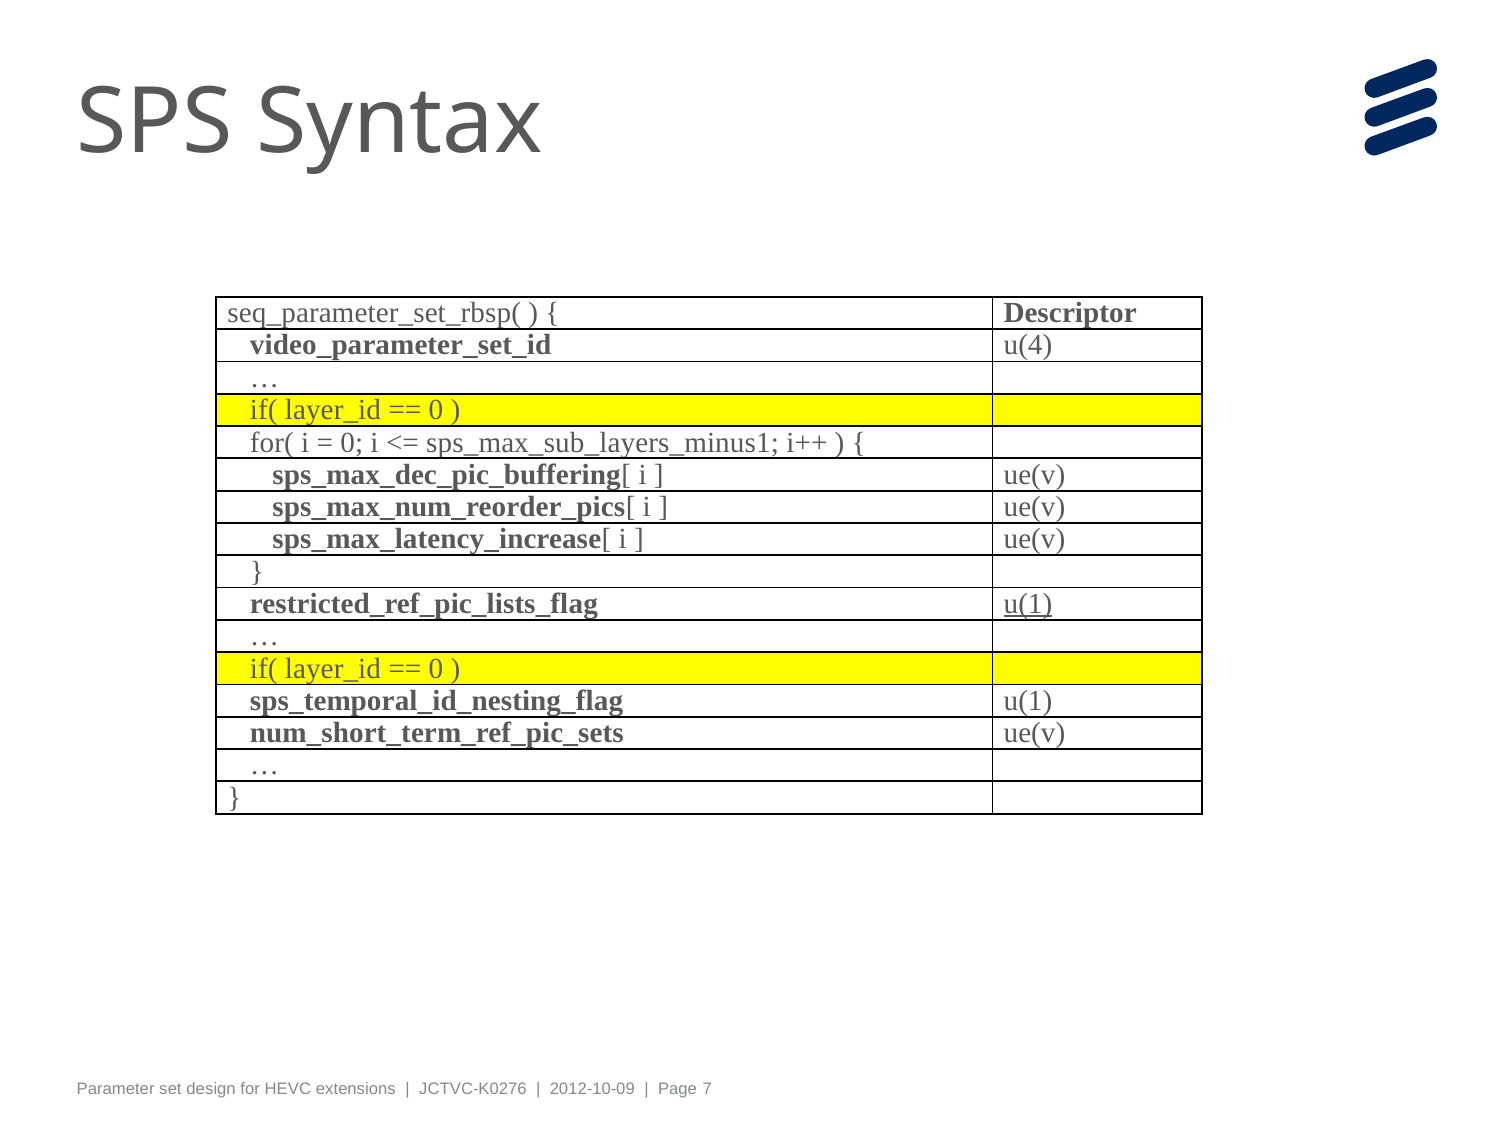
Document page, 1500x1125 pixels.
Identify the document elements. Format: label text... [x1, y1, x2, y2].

table_cell if( layer_id == 0 ) [217, 653, 992, 684]
table_header seq_parameter_set_rbsp( ) { [217, 298, 992, 328]
table_cell [993, 750, 1201, 780]
table_cell ue(v) [993, 524, 1201, 554]
table_cell restricted_ref_pic_lists_flag [217, 588, 992, 619]
table_cell [993, 362, 1201, 393]
table_cell [993, 395, 1201, 425]
table_cell sps_temporal_id_nesting_flag [217, 685, 992, 716]
table_cell [993, 782, 1201, 813]
table_cell … [217, 750, 992, 780]
table_cell ue(v) [993, 459, 1201, 490]
title SPS Syntax [64, 39, 1295, 218]
table_cell … [217, 621, 992, 651]
table_cell u(4) [993, 330, 1201, 361]
table_cell for( i = 0; i <= sps_max_sub_layers_minus1; i++ ) { [217, 427, 992, 457]
table_cell u(1) [993, 588, 1201, 619]
table_cell ue(v) [993, 492, 1201, 522]
table_cell sps_max_latency_increase[ i ] [217, 524, 992, 554]
table_cell ue(v) [993, 718, 1201, 748]
table_header Descriptor [993, 298, 1201, 328]
table_cell [993, 427, 1201, 457]
table_cell sps_max_dec_pic_buffering[ i ] [217, 459, 992, 490]
table_cell video_parameter_set_id [217, 330, 992, 361]
table_cell } [217, 782, 992, 813]
table_cell u(1) [993, 685, 1201, 716]
table_cell … [217, 362, 992, 393]
table_cell sps_max_num_reorder_pics[ i ] [217, 492, 992, 522]
table_cell [993, 556, 1201, 587]
table_cell [993, 621, 1201, 651]
table_cell num_short_term_ref_pic_sets [217, 718, 992, 748]
table_cell [993, 653, 1201, 684]
table_cell if( layer_id == 0 ) [217, 395, 992, 425]
table_cell } [217, 556, 992, 587]
